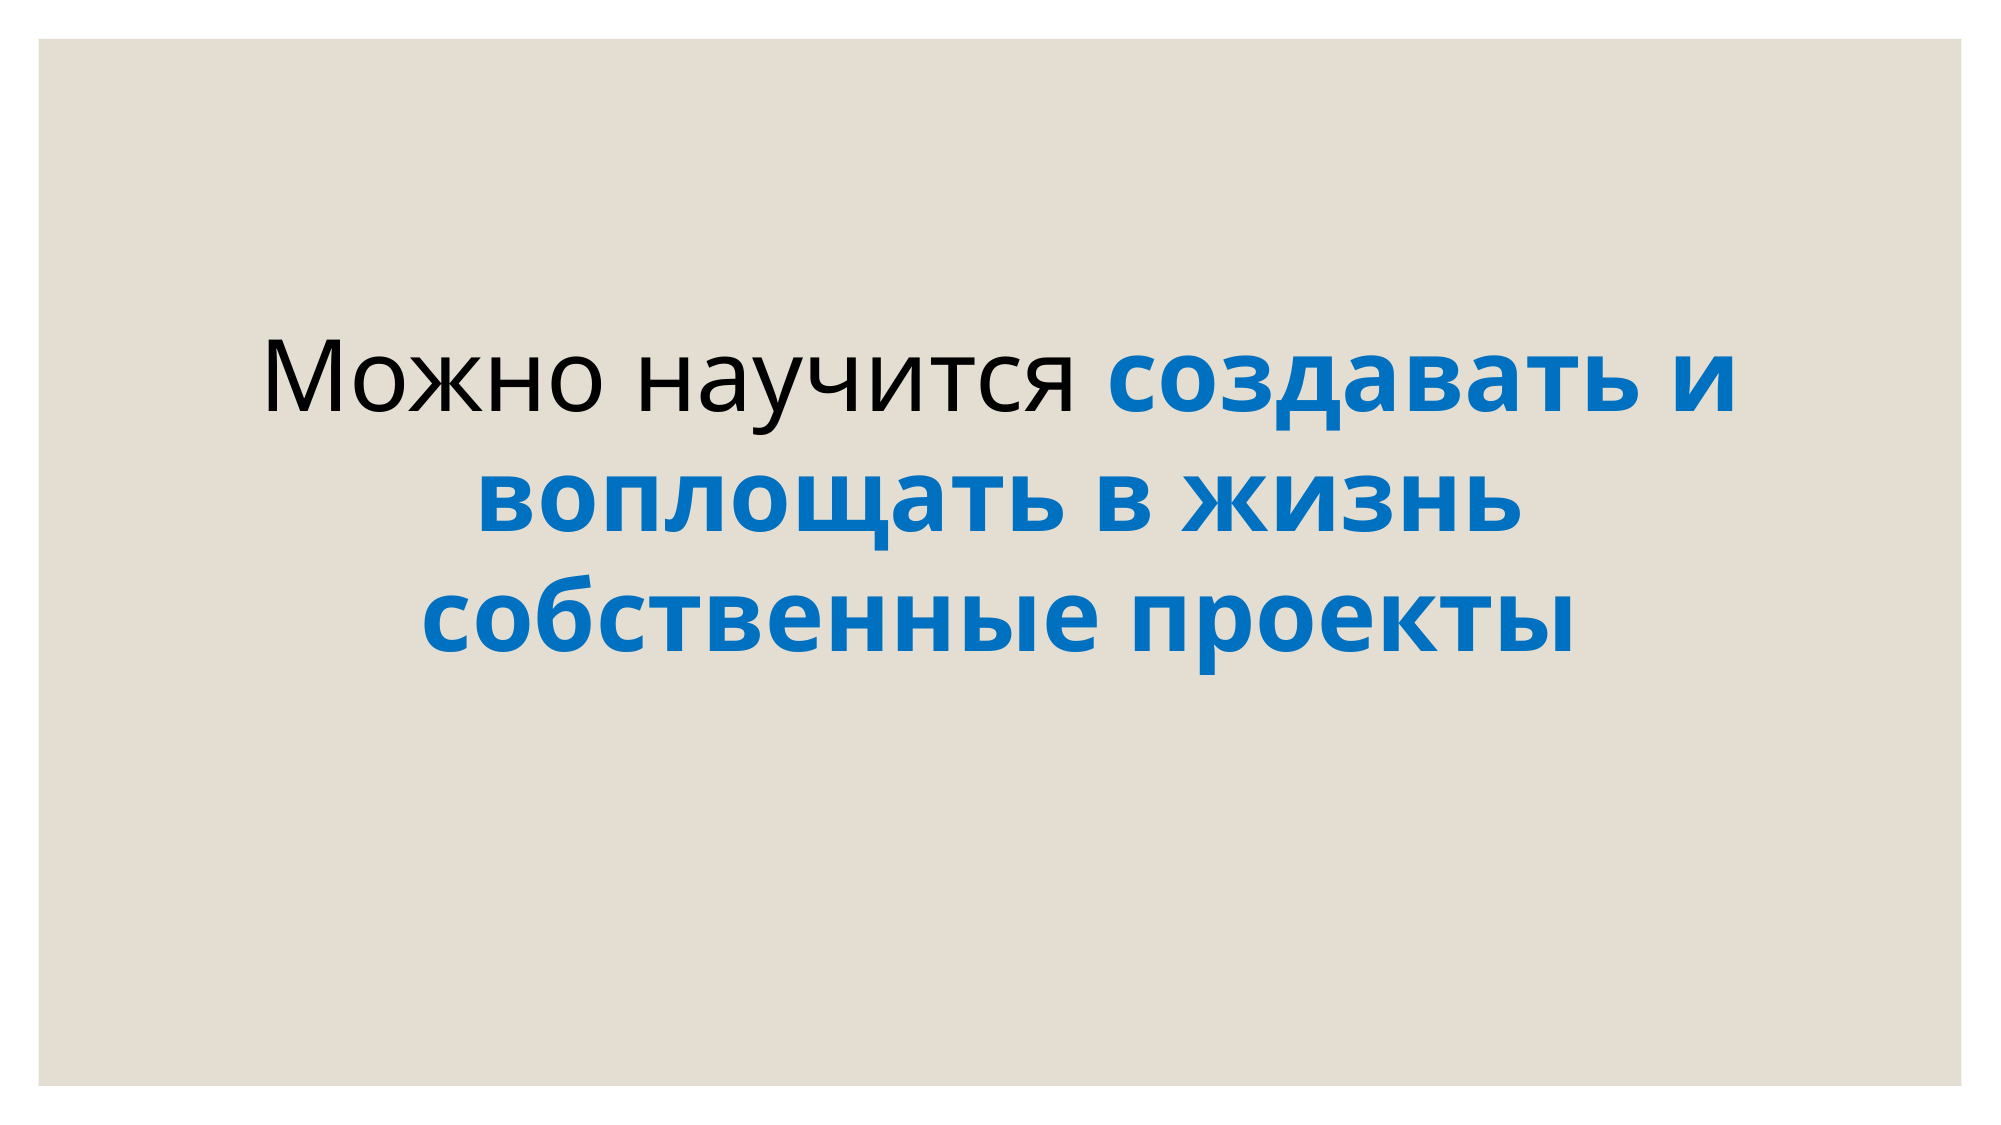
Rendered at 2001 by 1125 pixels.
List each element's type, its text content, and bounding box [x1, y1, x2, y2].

list Можно научится создавать и воплощать в жизнь собственные проекты [174, 303, 1825, 845]
